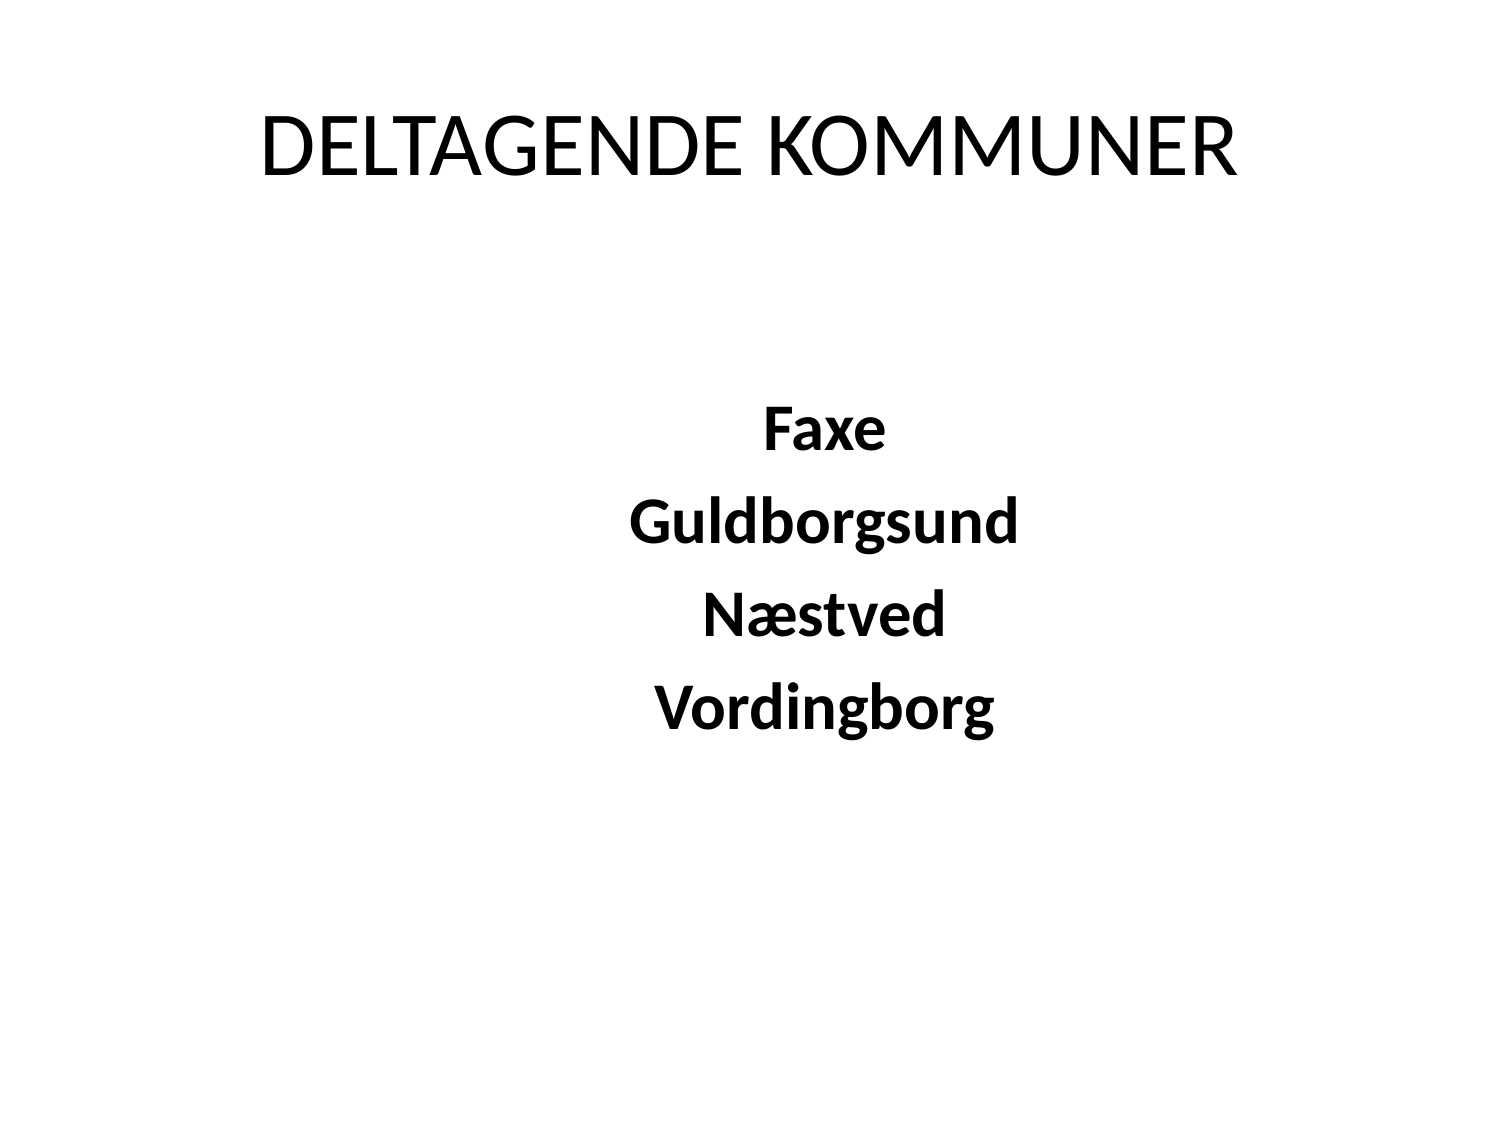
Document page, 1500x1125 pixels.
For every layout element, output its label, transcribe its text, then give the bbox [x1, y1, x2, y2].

title DELTAGENDE KOMMUNER [75, 45, 1425, 233]
list Faxe Guldborgsund Næstved Vordingborg [75, 262, 1425, 1005]
